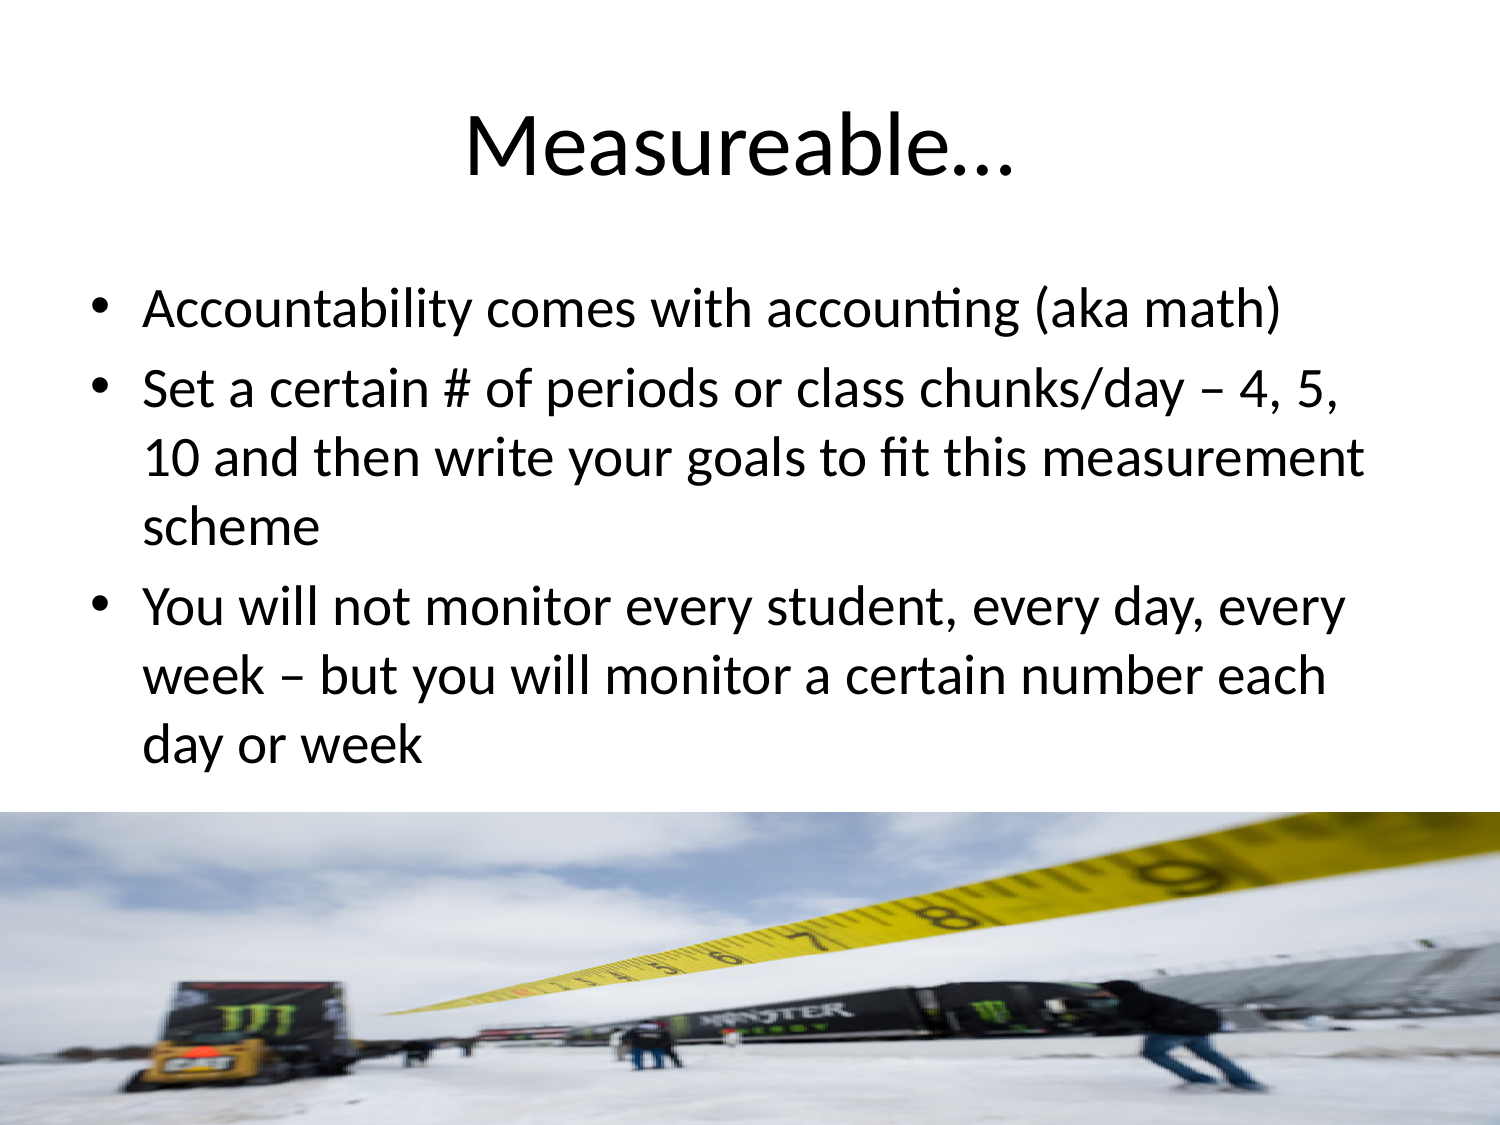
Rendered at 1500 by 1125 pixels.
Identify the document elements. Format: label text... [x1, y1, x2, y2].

picture [0, 812, 1500, 1125]
title Measureable… [74, 44, 1426, 233]
list Accountability comes with accounting (aka math) Set a certain # of periods or class chunks/day – 4, 5, 10 and then write your goals to fit this measurement scheme You will not monitor every student, every day, every week – but you will monitor a certain number each day or week [74, 262, 1426, 788]
